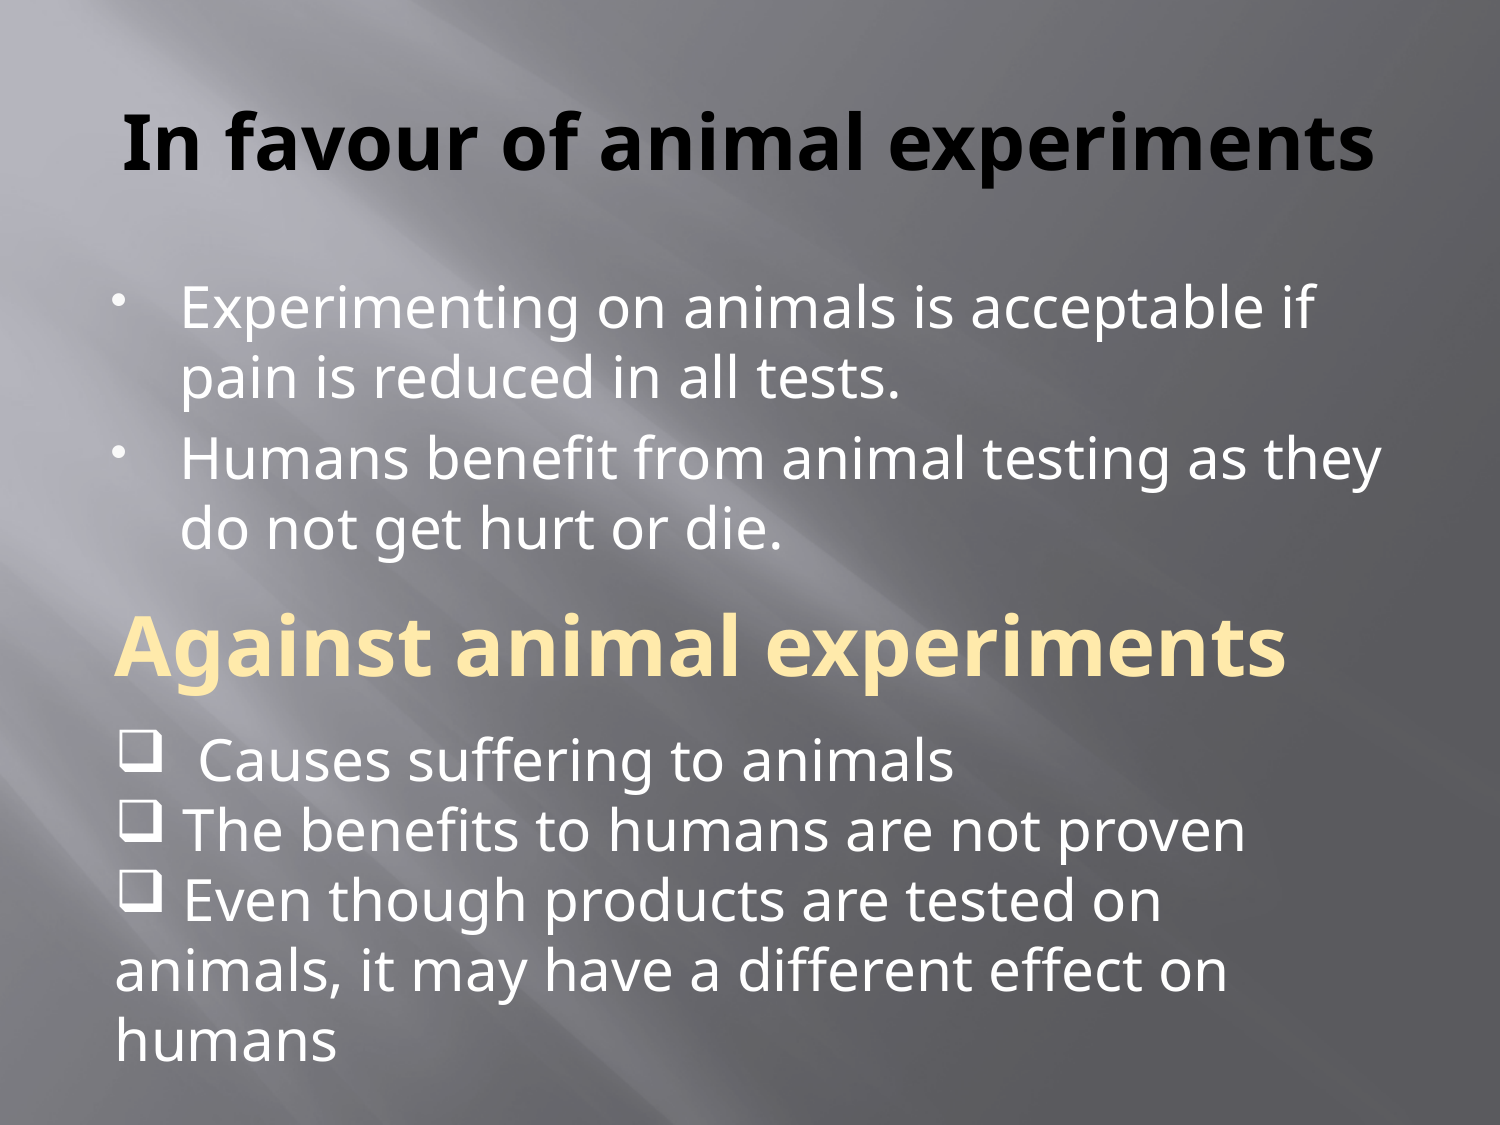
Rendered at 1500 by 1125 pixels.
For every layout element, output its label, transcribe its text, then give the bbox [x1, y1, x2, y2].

text_box Causes suffering to animals The benefits to humans are not proven Even though products are tested on animals, it may have a different effect on humans [100, 716, 1388, 1081]
list Experimenting on animals is acceptable if pain is reduced in all tests. Humans benefit from animal testing as they do not get hurt or die. [75, 262, 1425, 575]
title In favour of animal experiments [75, 45, 1425, 233]
text_box Against animal experiments [100, 586, 1376, 701]
